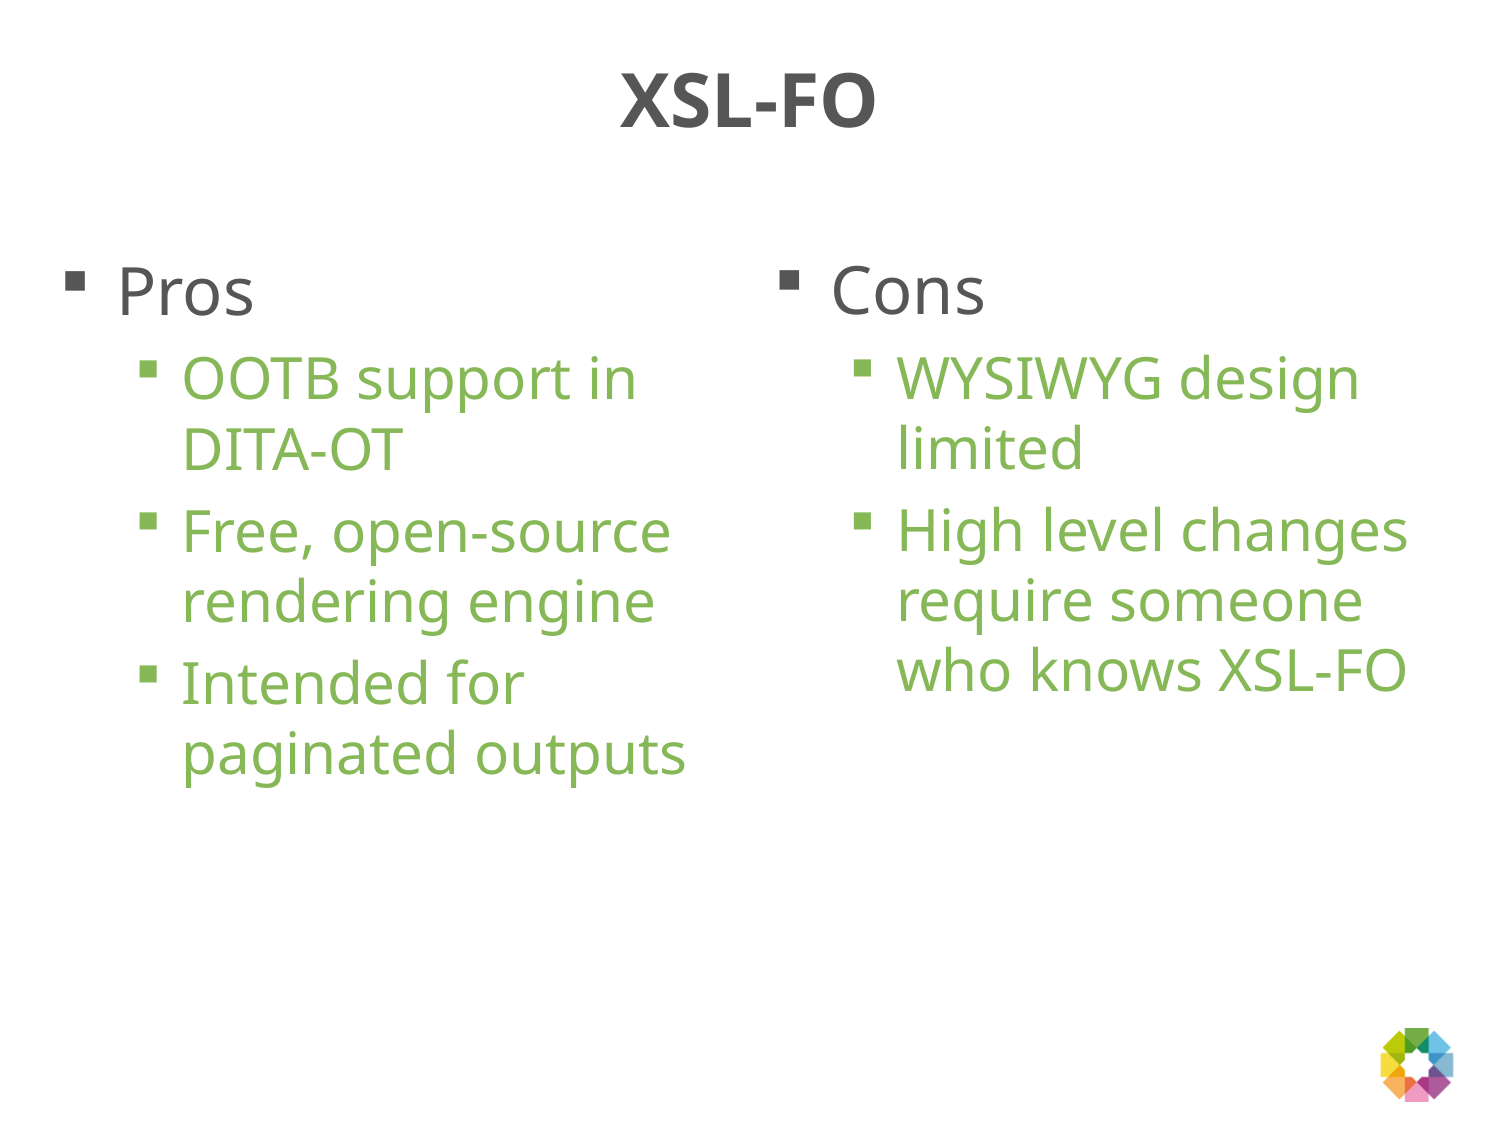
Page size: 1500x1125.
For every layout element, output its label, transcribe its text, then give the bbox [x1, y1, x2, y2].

picture [1380, 1028, 1455, 1102]
list Pros OOTB support in DITA-OT Free, open-source rendering engine Intended for paginated outputs [45, 241, 751, 1013]
title XSL-FO [45, 45, 1455, 233]
list Cons WYSIWYG design limited High level changes require someone who knows XSL-FO [759, 241, 1455, 1012]
